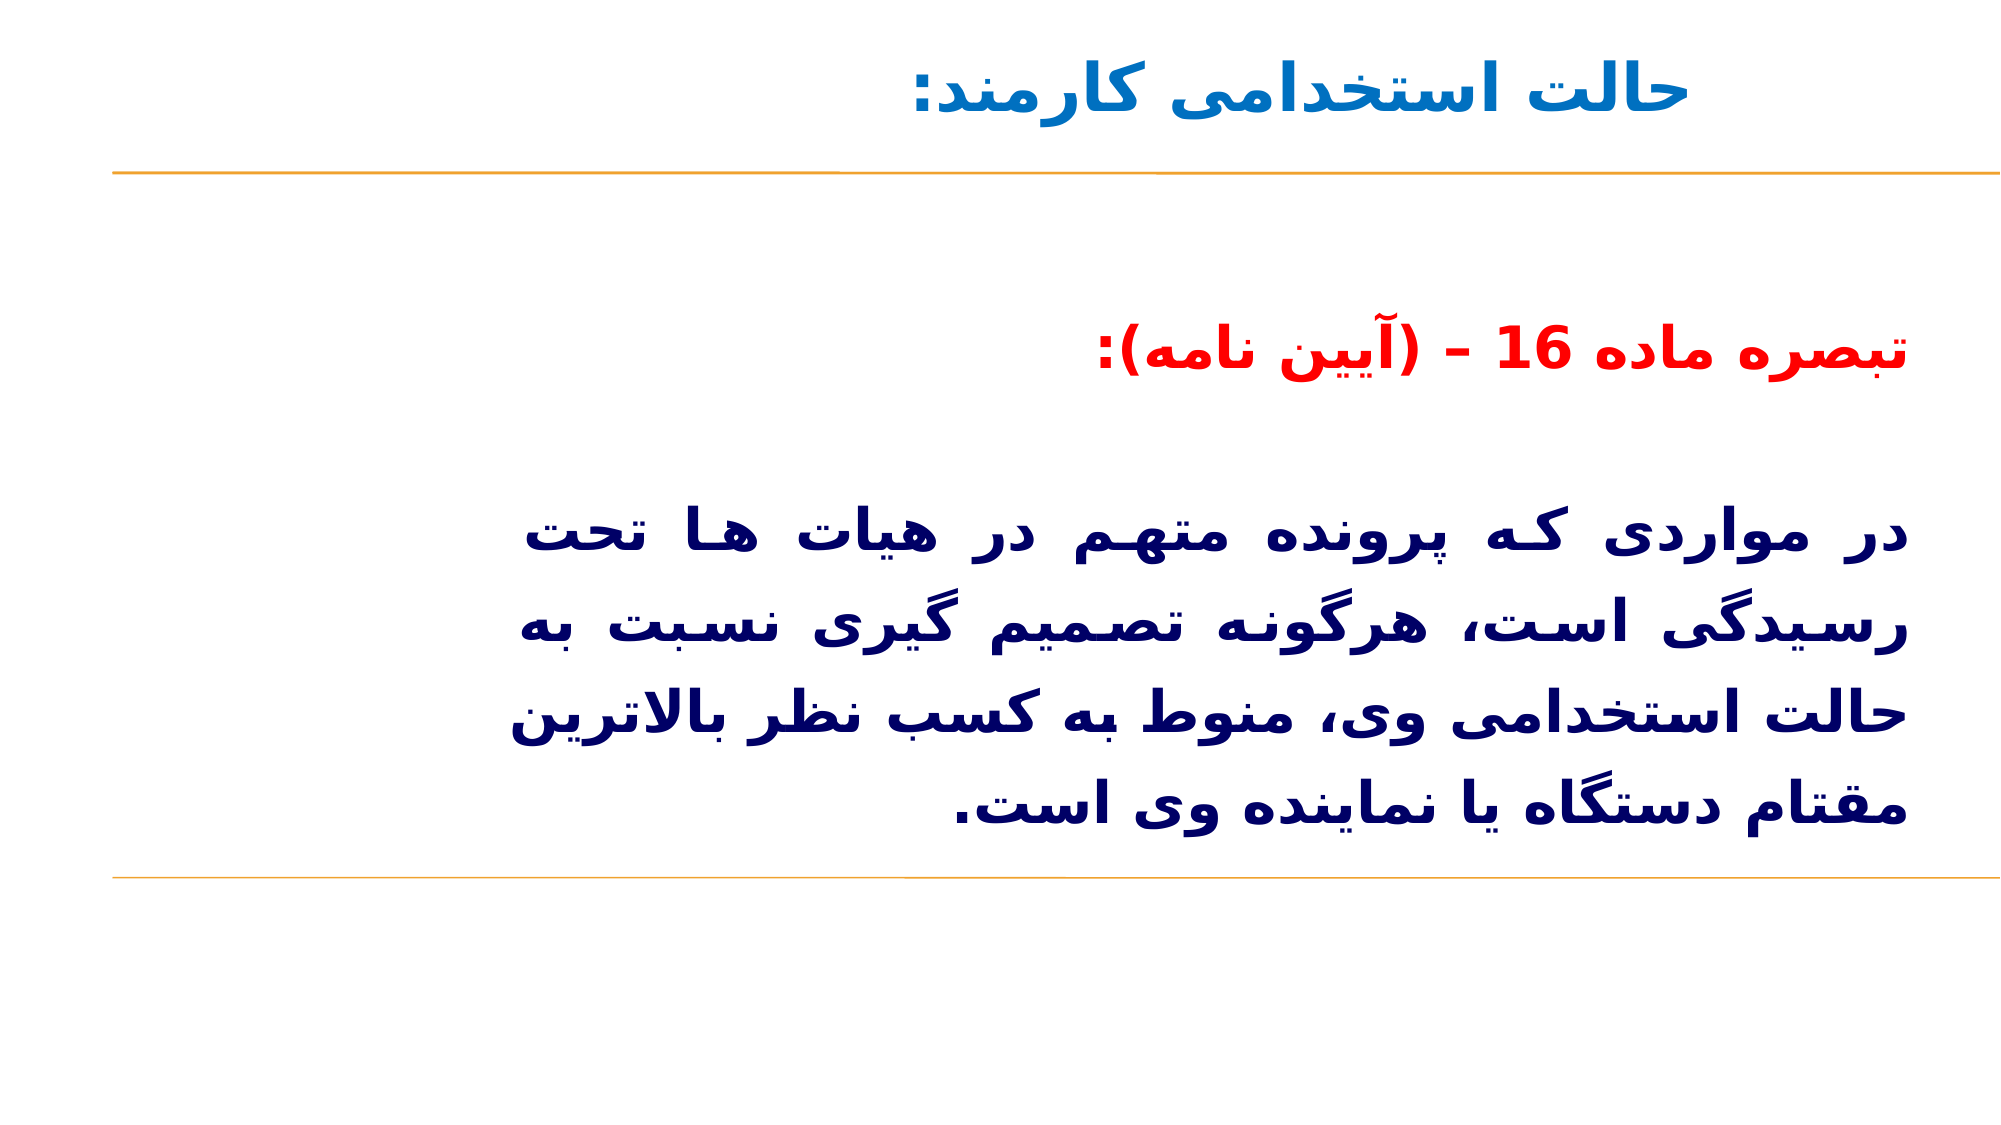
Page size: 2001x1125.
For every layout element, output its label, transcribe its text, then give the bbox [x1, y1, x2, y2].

text_box ‌تبصره ماده 16 – (آیین نامه): در مواردی که پرونده متهم در هیات ها تحت رسیدگی است، هرگونه تصمیم گیری نسبت به حالت استخدامی وی، منوط به کسب نظر بالاترین مقتام دستگاه یا نماینده وی است. [494, 201, 1926, 1014]
text_box حالت استخدامی کارمند: [269, 32, 1715, 138]
